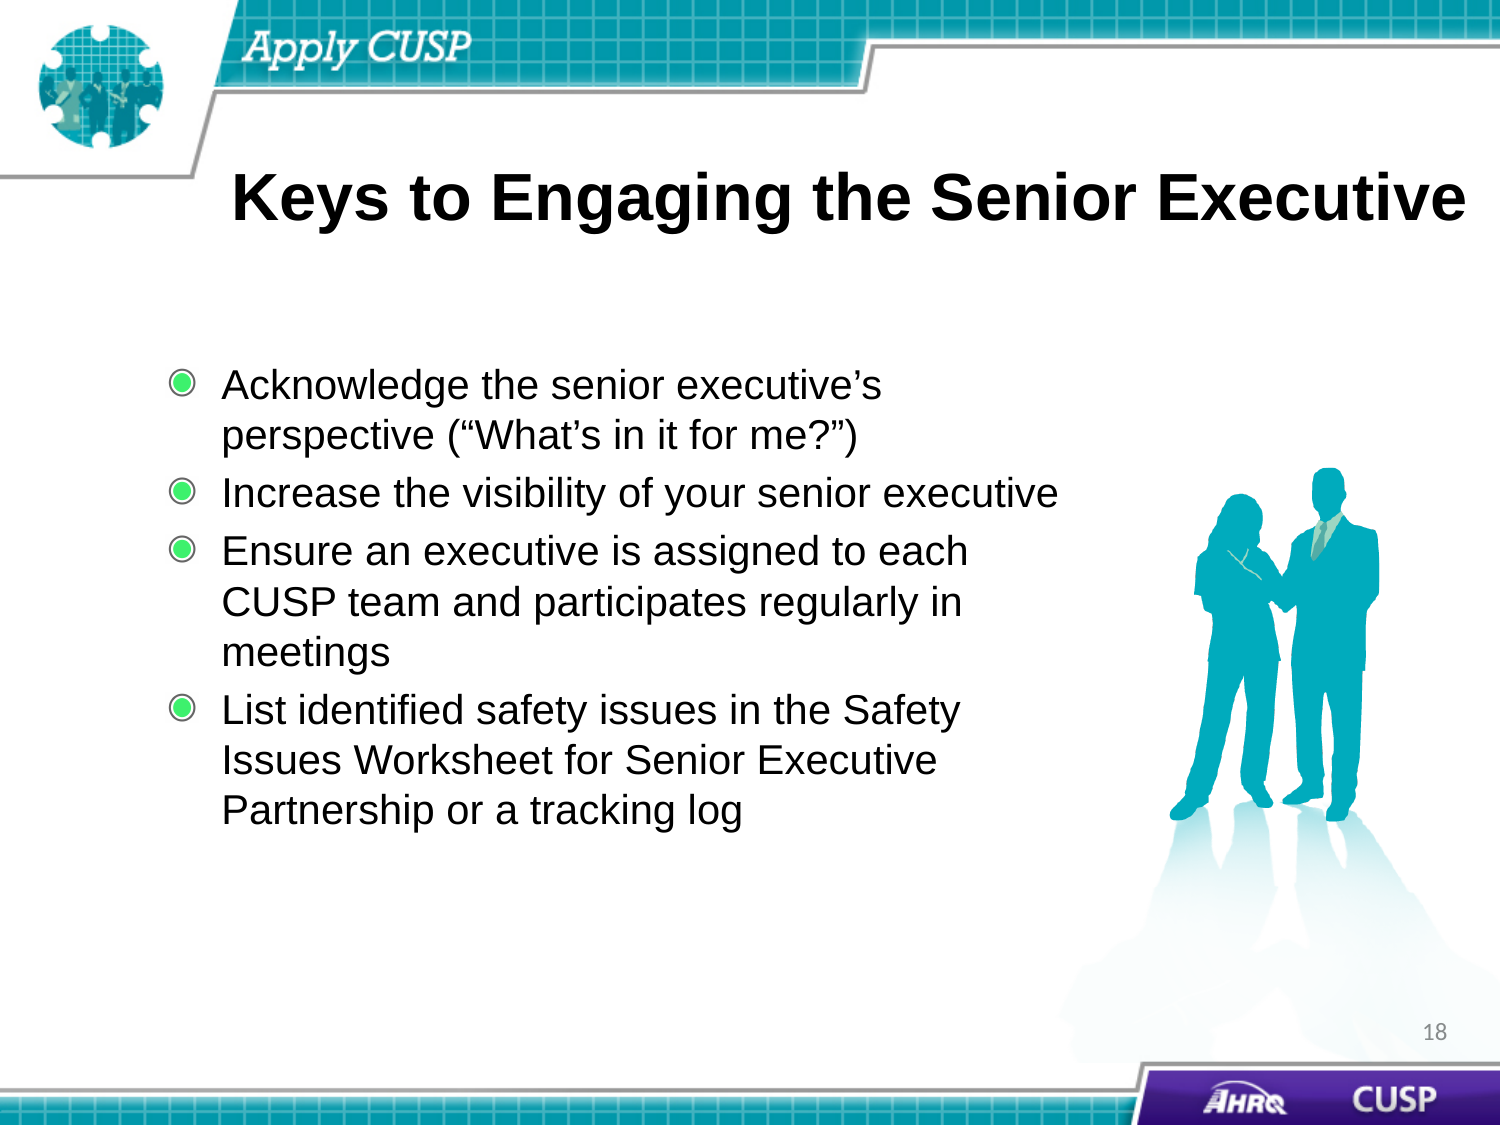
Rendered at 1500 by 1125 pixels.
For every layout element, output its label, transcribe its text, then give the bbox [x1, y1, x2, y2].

picture [0, 0, 1500, 1125]
list Acknowledge the senior executive’s perspective (“What’s in it for me?”) Increase the visibility of your senior executive Ensure an executive is assigned to each CUSP team and participates regularly in meetings List identified safety issues in the Safety Issues Worksheet for Senior Executive Partnership or a tracking log [149, 349, 1101, 1038]
title Keys to Engaging the Senior Executive [174, 99, 1500, 288]
